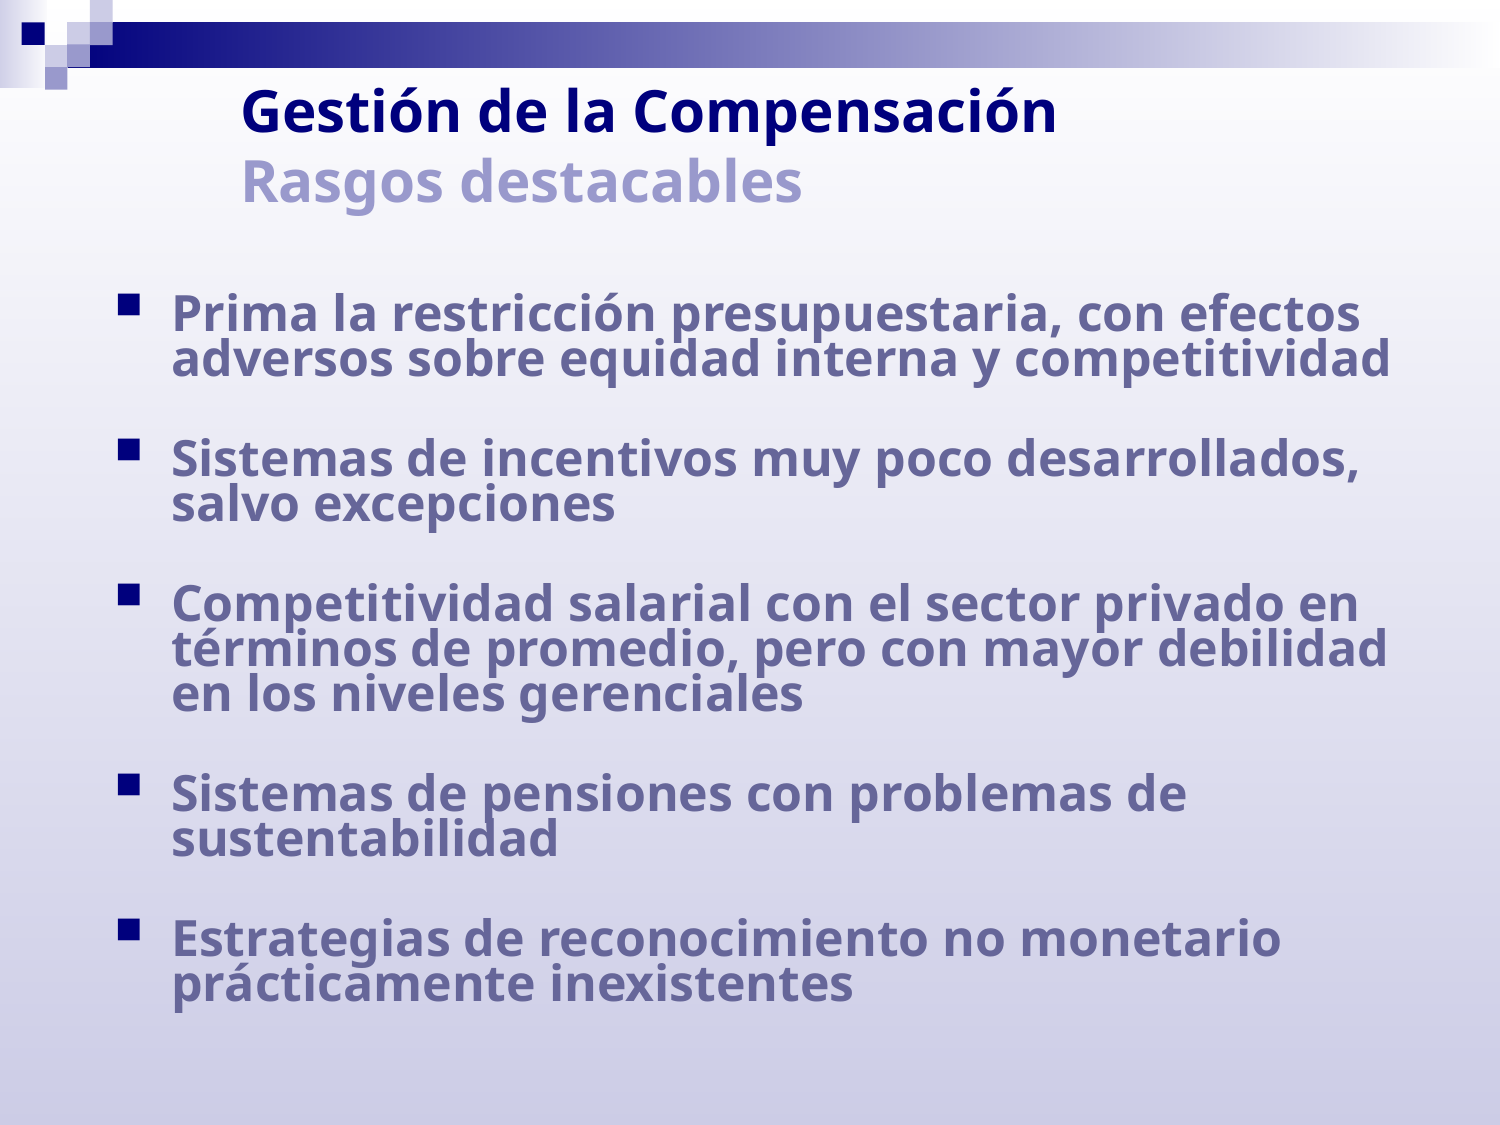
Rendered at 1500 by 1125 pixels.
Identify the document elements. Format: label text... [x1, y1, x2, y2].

title Gestión de la Compensación Rasgos destacables [224, 74, 1301, 213]
list Prima la restricción presupuestaria, con efectos adversos sobre equidad interna y competitividad Sistemas de incentivos muy poco desarrollados, salvo excepciones Competitividad salarial con el sector privado en términos de promedio, pero con mayor debilidad en los niveles gerenciales Sistemas de pensiones con problemas de sustentabilidad Estrategias de reconocimiento no monetario prácticamente inexistentes [99, 287, 1438, 1125]
